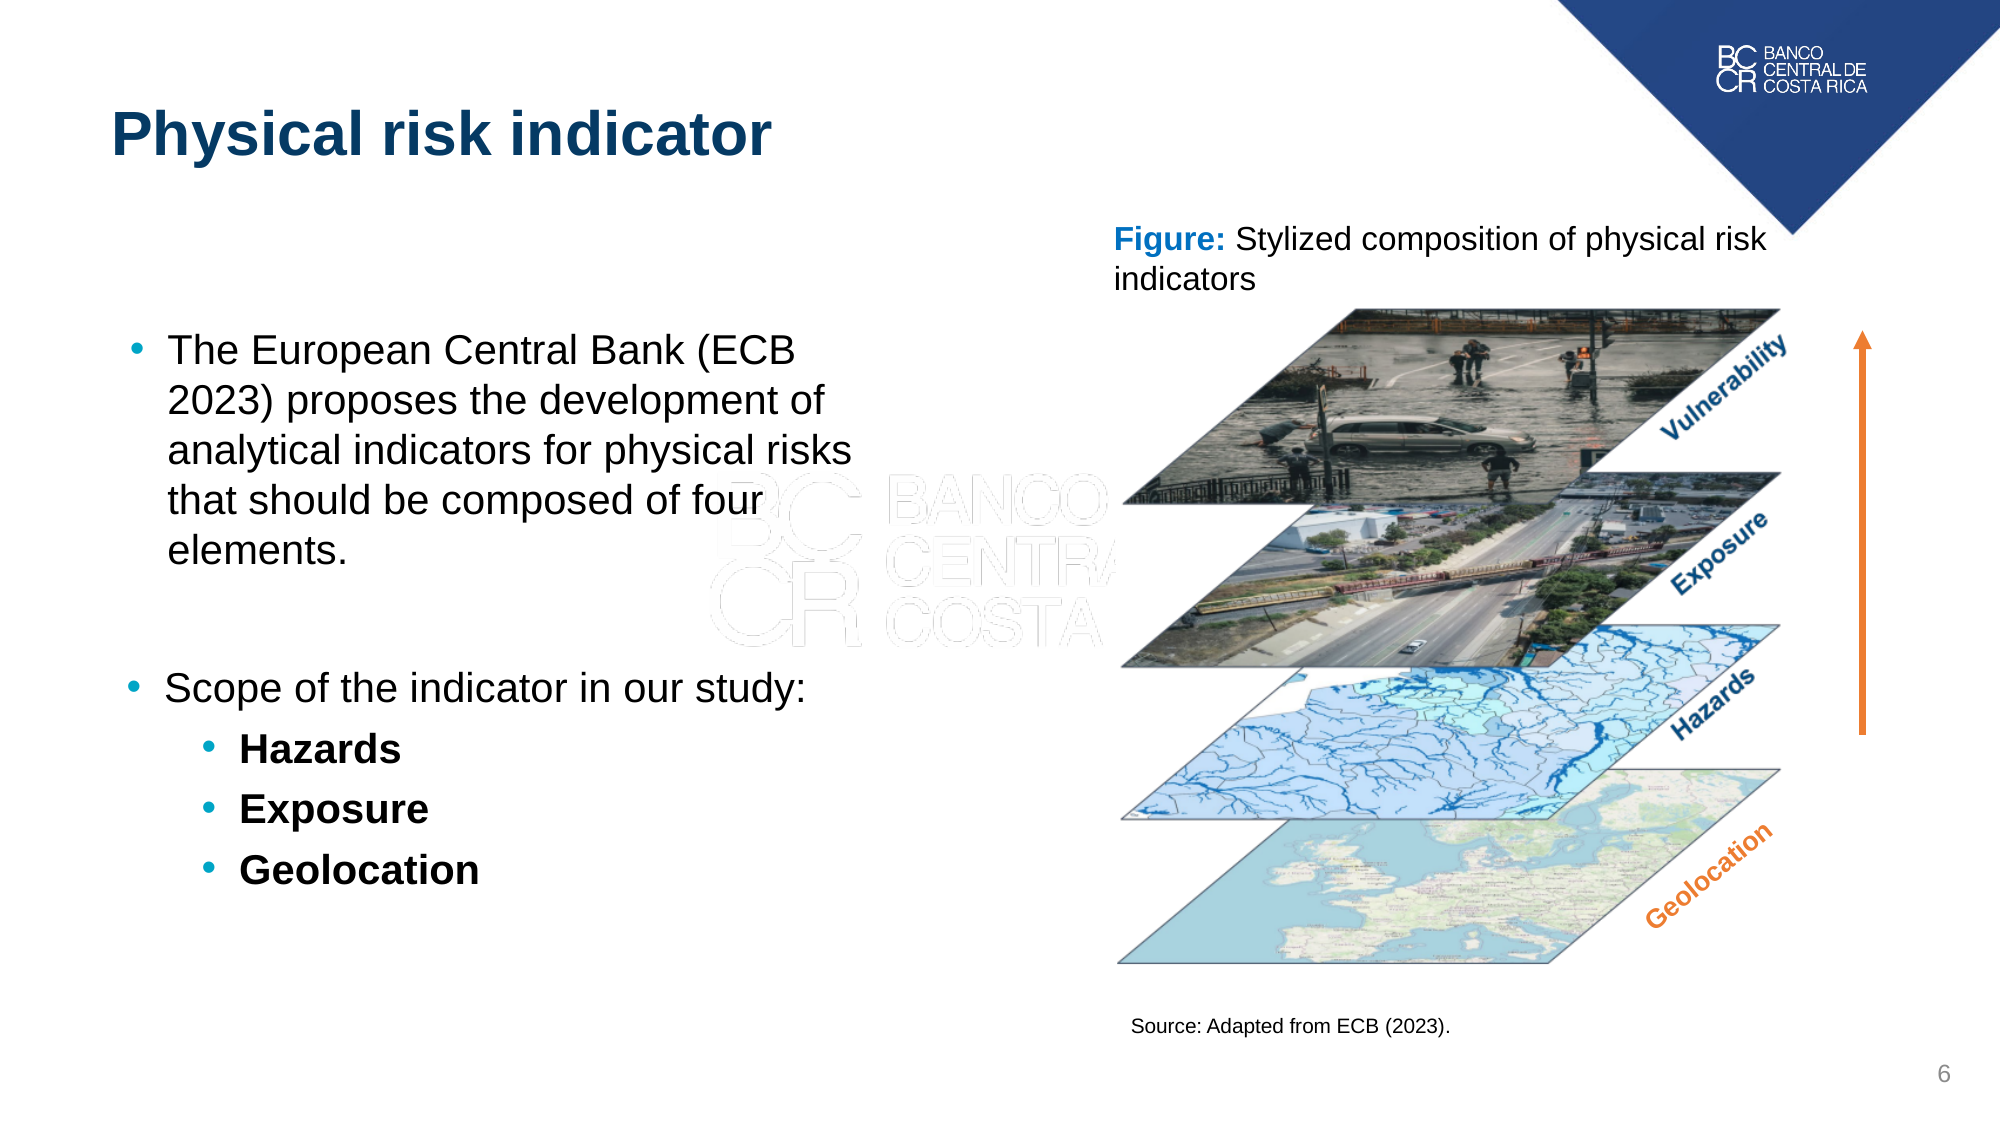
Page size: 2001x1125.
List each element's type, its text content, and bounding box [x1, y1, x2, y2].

text_box Source: Adapted from ECB (2023). [1116, 1005, 1526, 1045]
text_box The European Central Bank (ECB 2023) proposes the development of analytical indicators for physical risks that should be composed of four elements. [115, 315, 884, 588]
text_box Scope of the indicator in our study: Hazards Exposure Geolocation [111, 653, 884, 927]
picture [0, 0, 2000, 1125]
slide_number 6 [1516, 1042, 1967, 1103]
text_box Figure: Stylized composition of physical risk indicators [1098, 210, 1907, 305]
text_box Physical risk indicator [96, 85, 789, 176]
